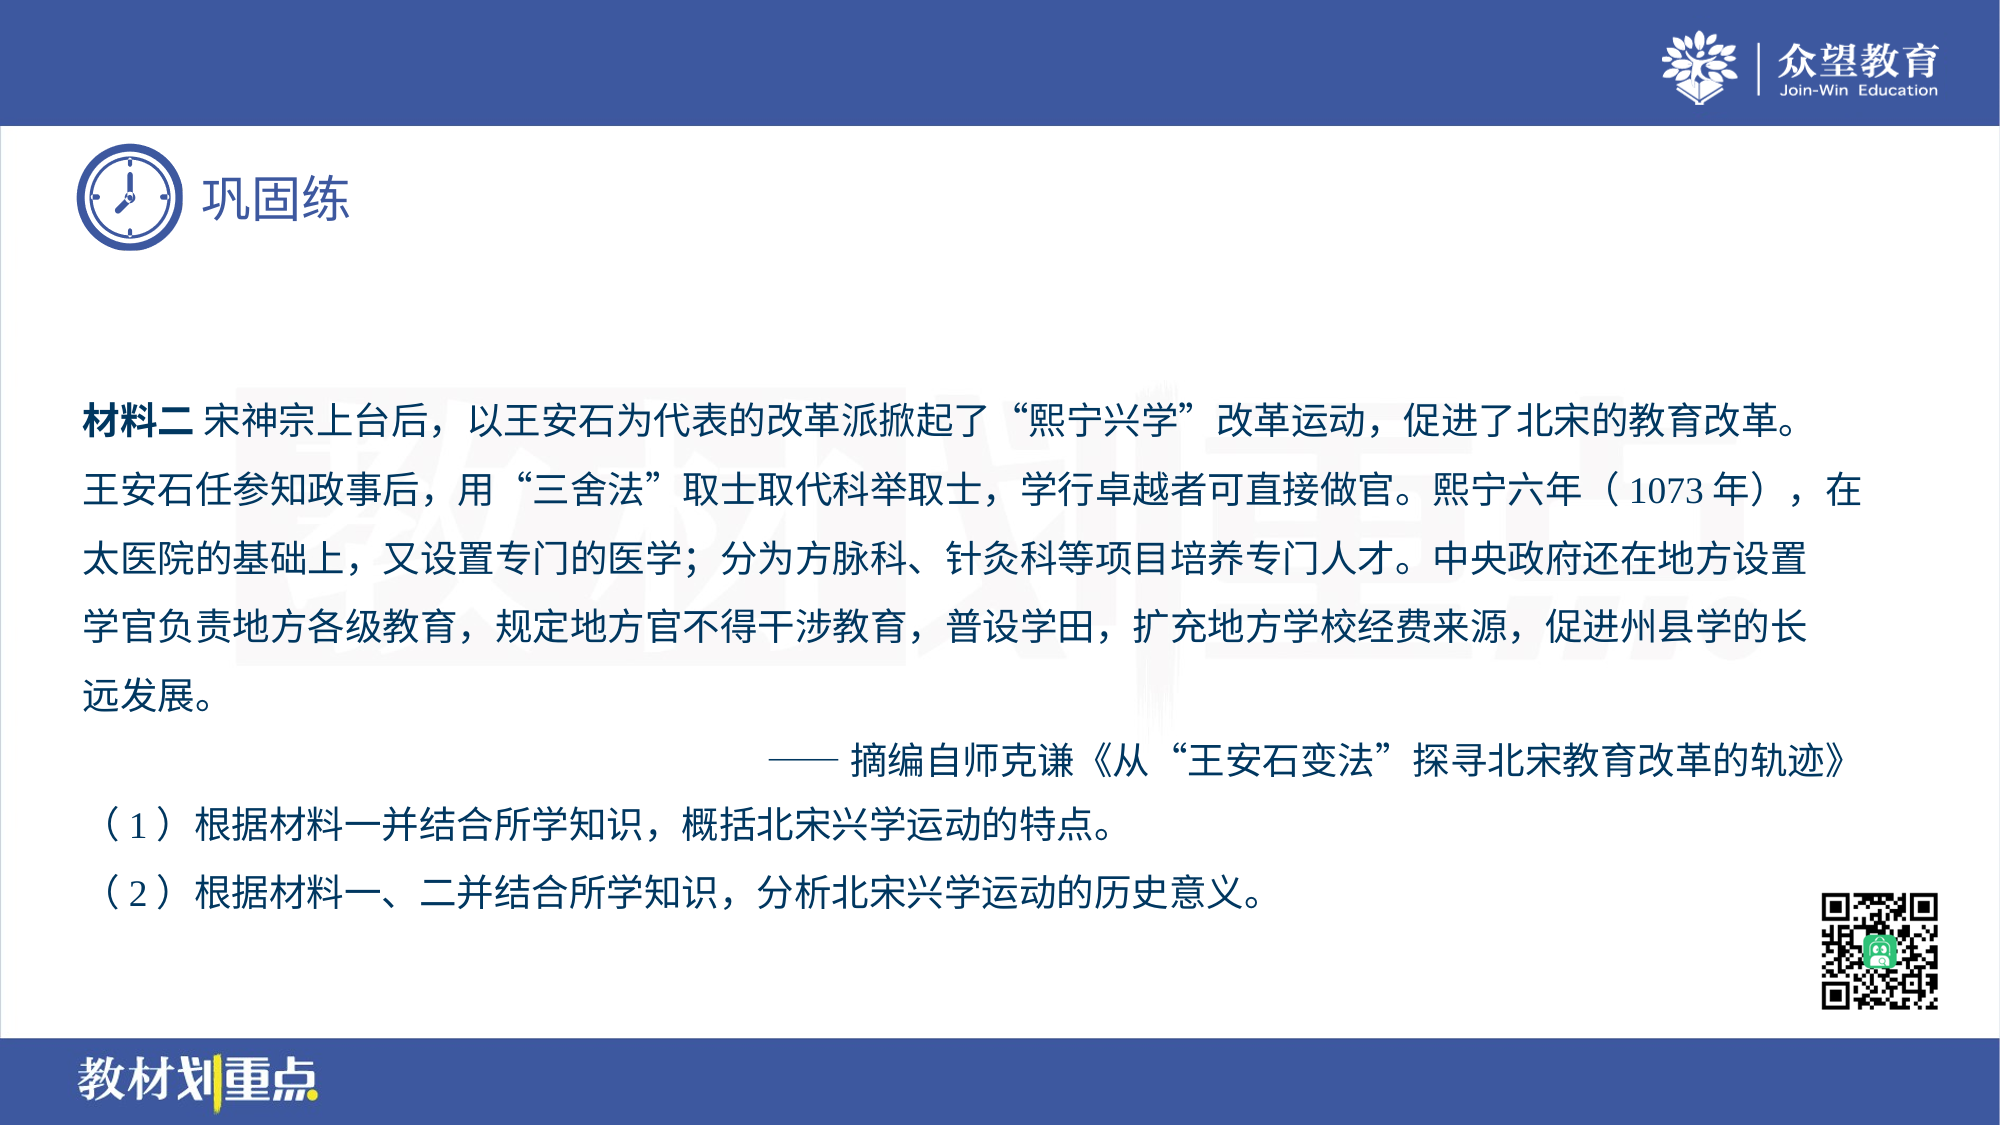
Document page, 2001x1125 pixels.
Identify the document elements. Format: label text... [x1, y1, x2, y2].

text_box （1）根据材料一并结合所学知识，概括北宋兴学运动的特点。 [82, 779, 1817, 840]
text_box 材料二 宋神宗上台后，以王安石为代表的改革派掀起了“熙宁兴学”改革运动，促进了北宋的教育改革。 王安石任参知政事后，用“三舍法”取士取代科举取士，学行卓越者可直接做官。熙宁六年（1073年），在 太医院的基础上，又设置专门的医学；分为方脉科、针灸科等项目培养专门人才。中央政府还在地方设置 学官负责地方各级教育，规定地方官不得干涉教育，普设学田，扩充地方学校经费来源，促进州县学的长 远发展。 ——摘编自师克谦《从“王安石变法”探寻北宋教育改革的轨迹》 [82, 373, 1817, 776]
picture [0, 0, 2000, 1125]
text_box （2）根据材料一、二并结合所学知识，分析北宋兴学运动的历史意义。 [82, 847, 1817, 908]
